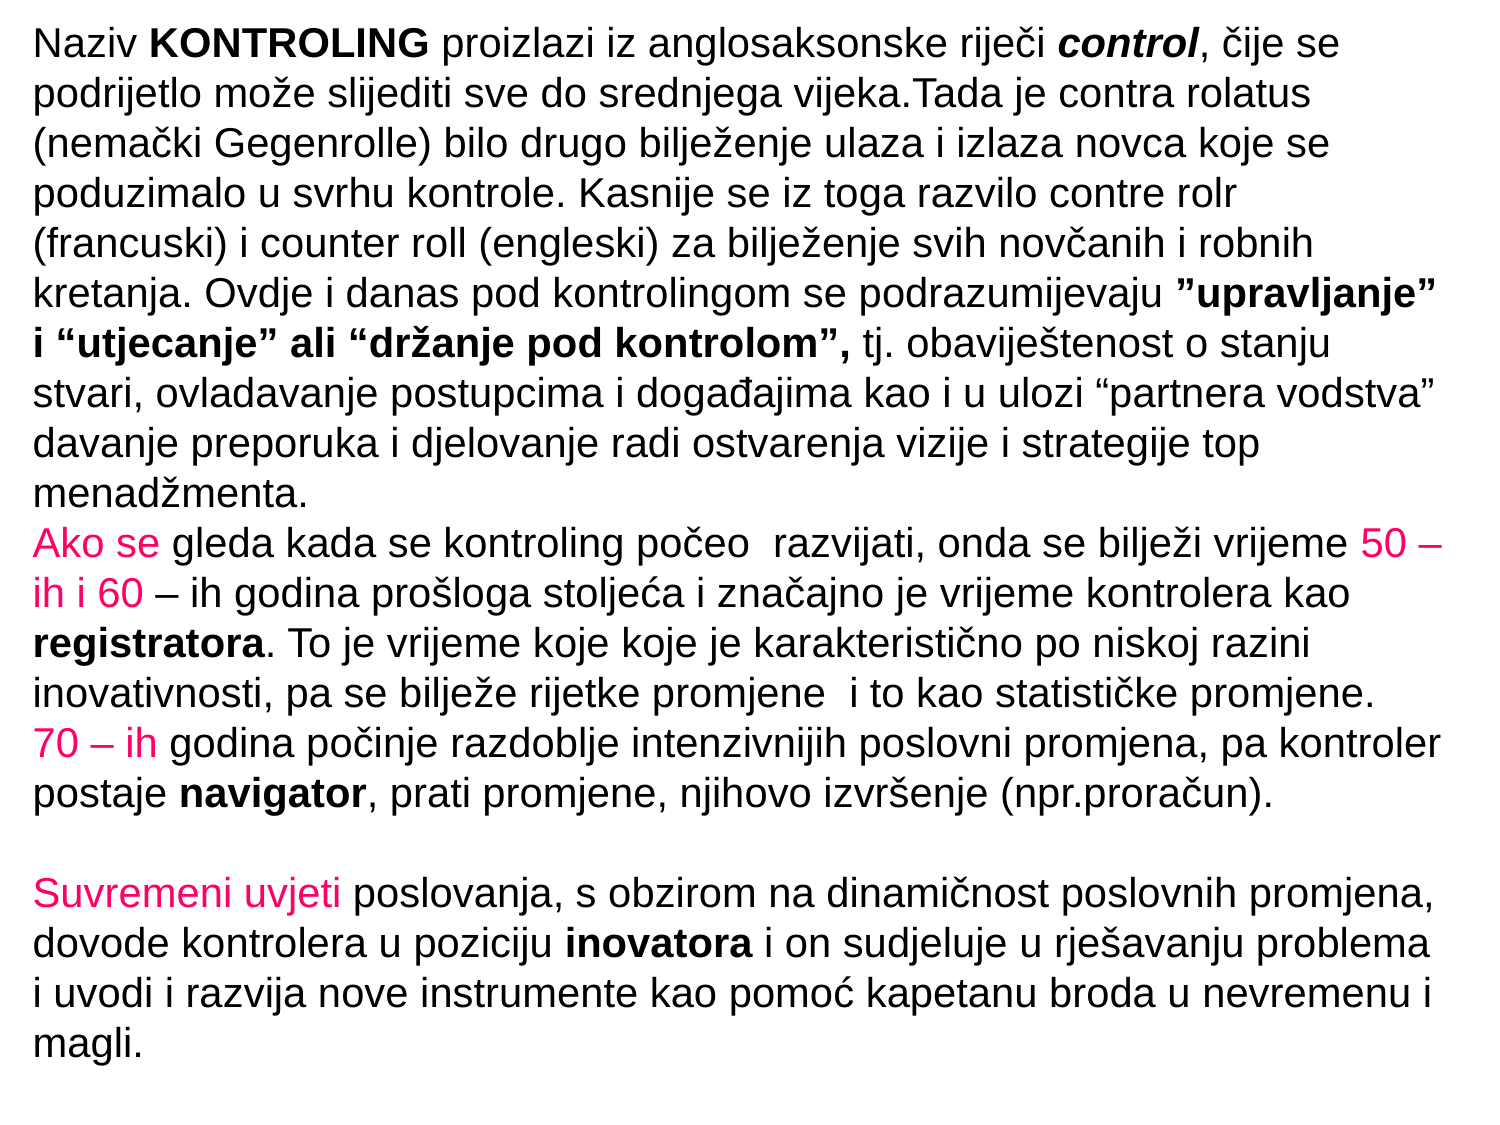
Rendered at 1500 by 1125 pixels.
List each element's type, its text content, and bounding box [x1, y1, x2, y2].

title Naziv KONTROLING proizlazi iz anglosaksonske riječi control, čije se podrijetlo može slijediti sve do srednjega vijeka.Tada je contra rolatus (nemački Gegenrolle) bilo drugo bilježenje ulaza i izlaza novca koje se poduzimalo u svrhu kontrole. Kasnije se iz toga razvilo contre rolr (francuski) i counter roll (engleski) za bilježenje svih novčanih i robnih kretanja. Ovdje i danas pod kontrolingom se podrazumijevaju ”upravljanje” i “utjecanje” ali “držanje pod kontrolom”, tj. obaviještenost o stanju stvari, ovladavanje postupcima i događajima kao i u ulozi “partnera vodstva” davanje preporuka i djelovanje radi ostvarenja vizije i strategije top menadžmenta. Ako se gleda kada se kontroling počeo razvijati, onda se bilježi vrijeme 50 – ih i 60 – ih godina prošloga stoljeća i značajno je vrijeme kontrolera kao registratora. To je vrijeme koje koje je karakteristično po niskoj razini inovativnosti, pa se bilježe rijetke promjene i to kao statističke promjene. 70 – ih godina počinje razdoblje intenzivnijih poslovni promjena, pa kontroler postaje navigator, prati promjene, njihovo izvršenje (npr.proračun). Suvremeni uvjeti poslovanja, s obzirom na dinamičnost poslovnih promjena, dovode kontrolera u poziciju inovatora i on sudjeluje u rješavanju problema i uvodi i razvija nove instrumente kao pomoć kapetanu broda u nevremenu i magli. [17, 34, 1460, 1048]
